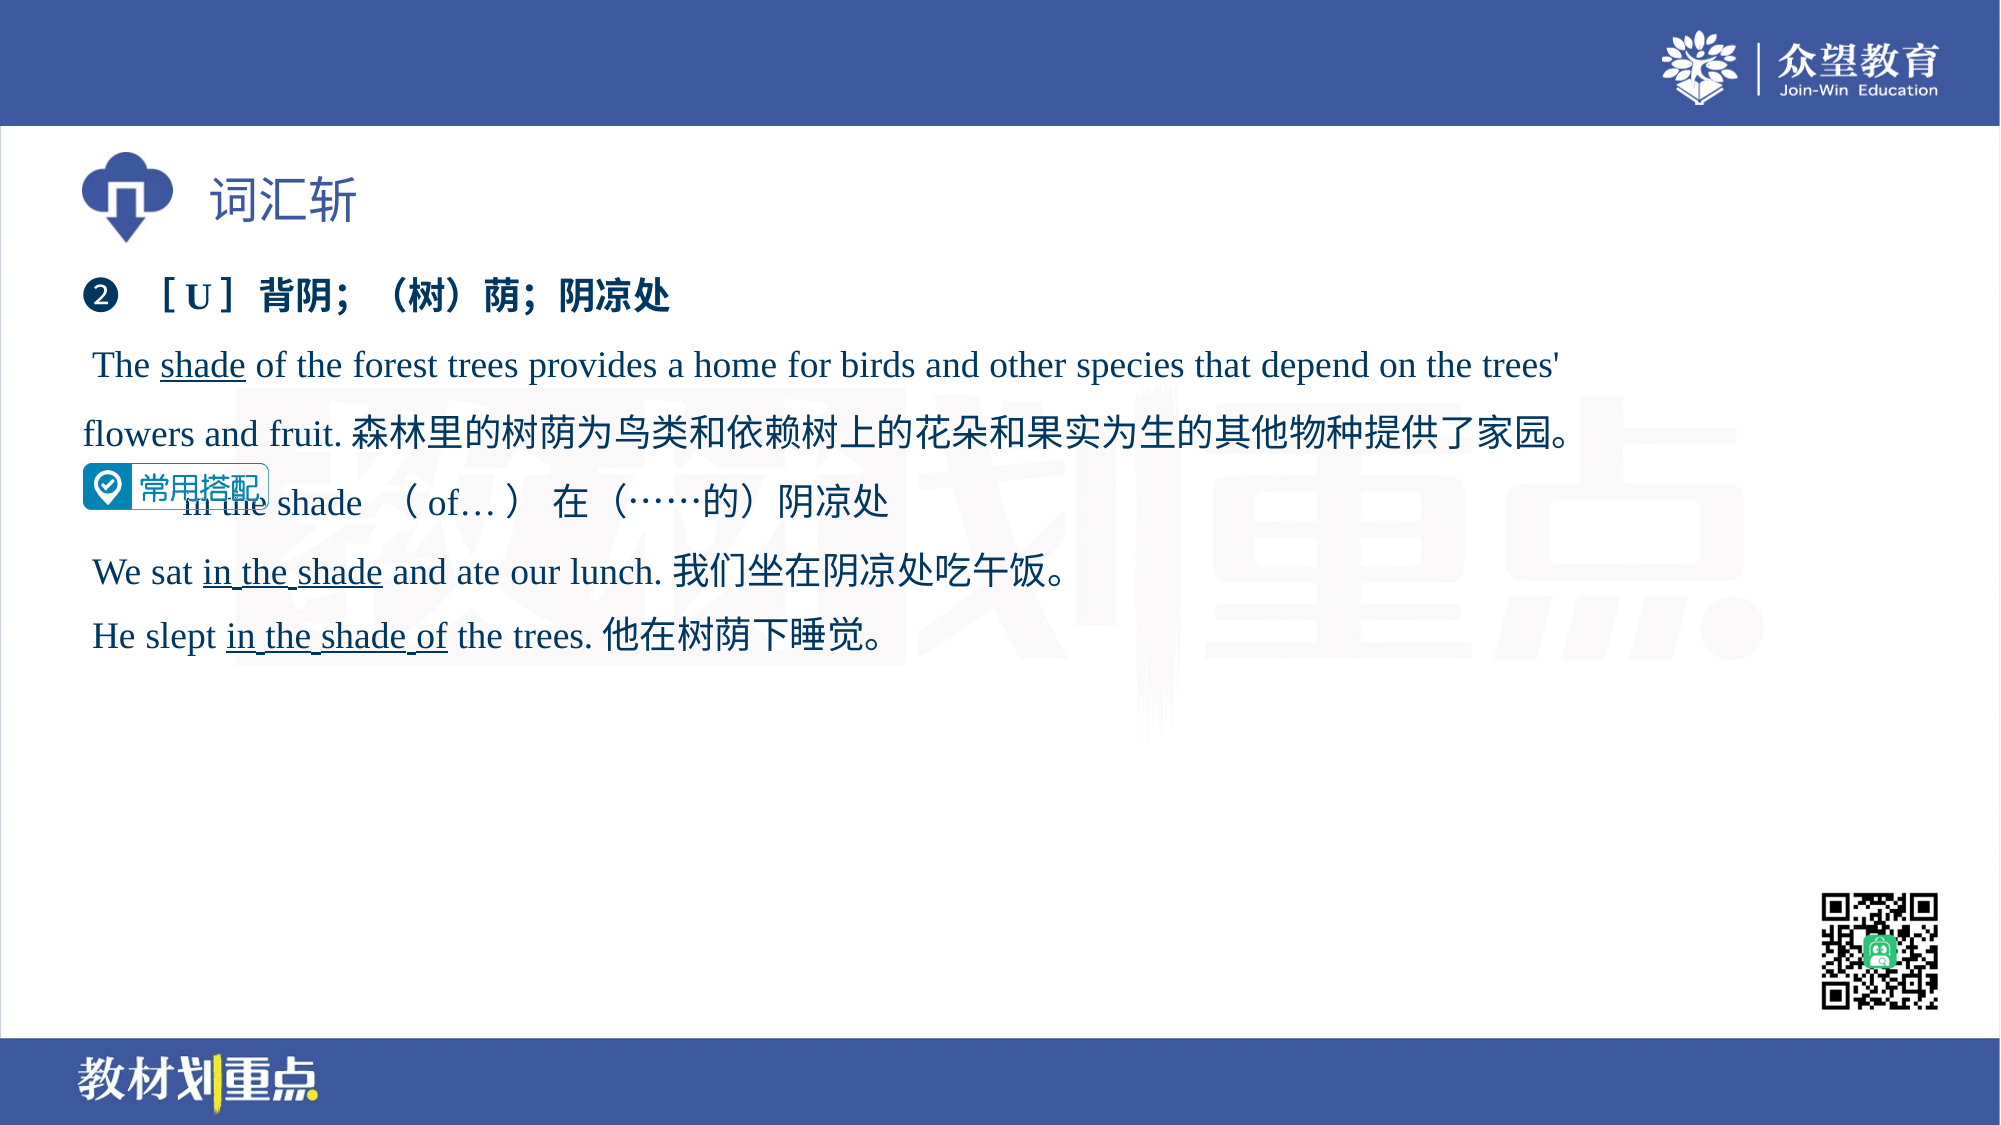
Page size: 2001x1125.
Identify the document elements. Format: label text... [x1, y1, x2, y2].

text_box ➋ ［U］背阴；（树）荫；阴凉处 The shade of the forest trees provides a home for birds and other species that depend on the trees' flowers and fruit.森林里的树荫为鸟类和依赖树上的花朵和果实为生的其他物种提供了家园。 in the shade （of…） 在（……的）阴凉处 We sat in the shade and ate our lunch.我们坐在阴凉处吃午饭。 He slept in the shade of the trees.他在树荫下睡觉。 [82, 247, 1817, 650]
picture [0, 0, 2000, 1125]
